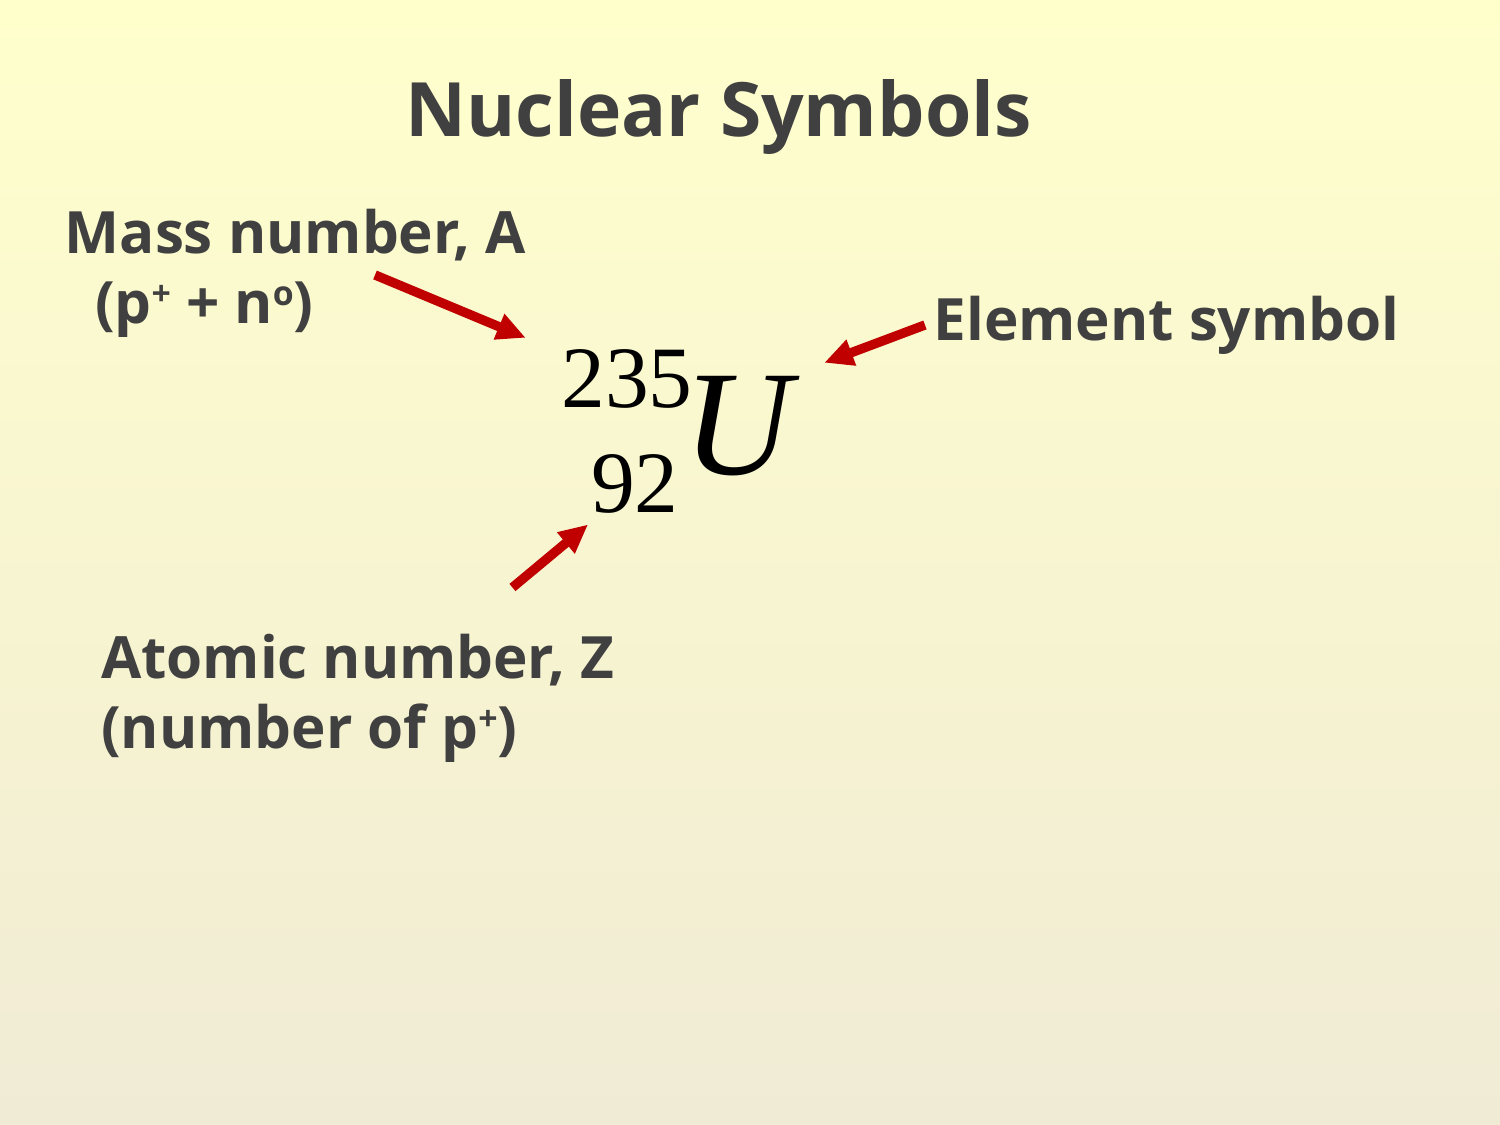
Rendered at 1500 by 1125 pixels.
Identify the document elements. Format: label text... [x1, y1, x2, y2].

text_box Element symbol [919, 274, 1414, 360]
text_box Atomic number, Z (number of p+) [86, 612, 629, 768]
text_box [537, 312, 838, 551]
title Nuclear Symbols [99, 37, 1338, 176]
text_box [374, 274, 526, 339]
text_box Mass number, A (p+ + no) [49, 187, 541, 343]
